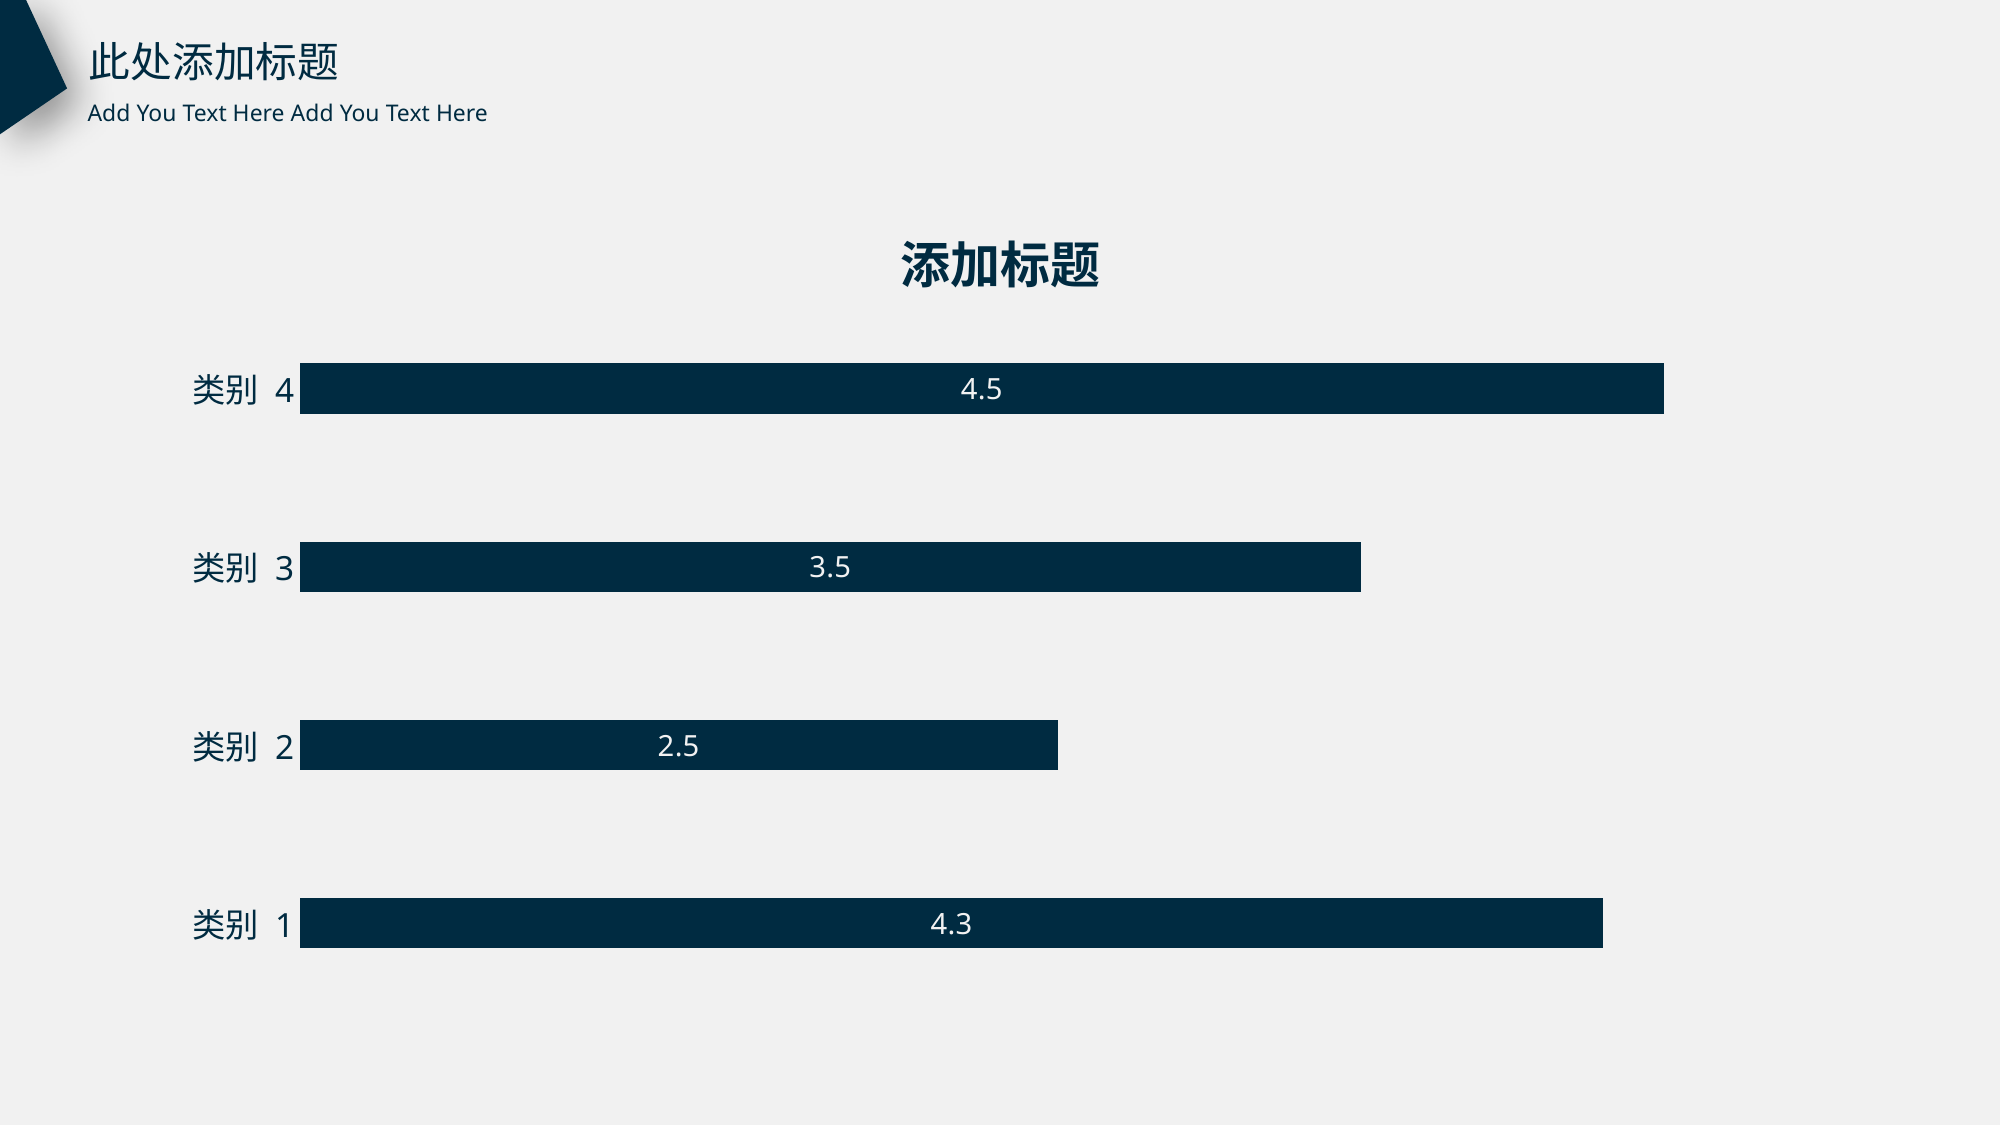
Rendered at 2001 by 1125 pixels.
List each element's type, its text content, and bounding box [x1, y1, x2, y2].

text_box Add You Text Here Add You Text Here [82, 83, 532, 134]
text_box [0, 0, 68, 135]
text_box 此处添加标题 [77, 28, 355, 83]
text_box 添加标题 [861, 226, 1139, 284]
chart [158, 284, 1850, 1028]
